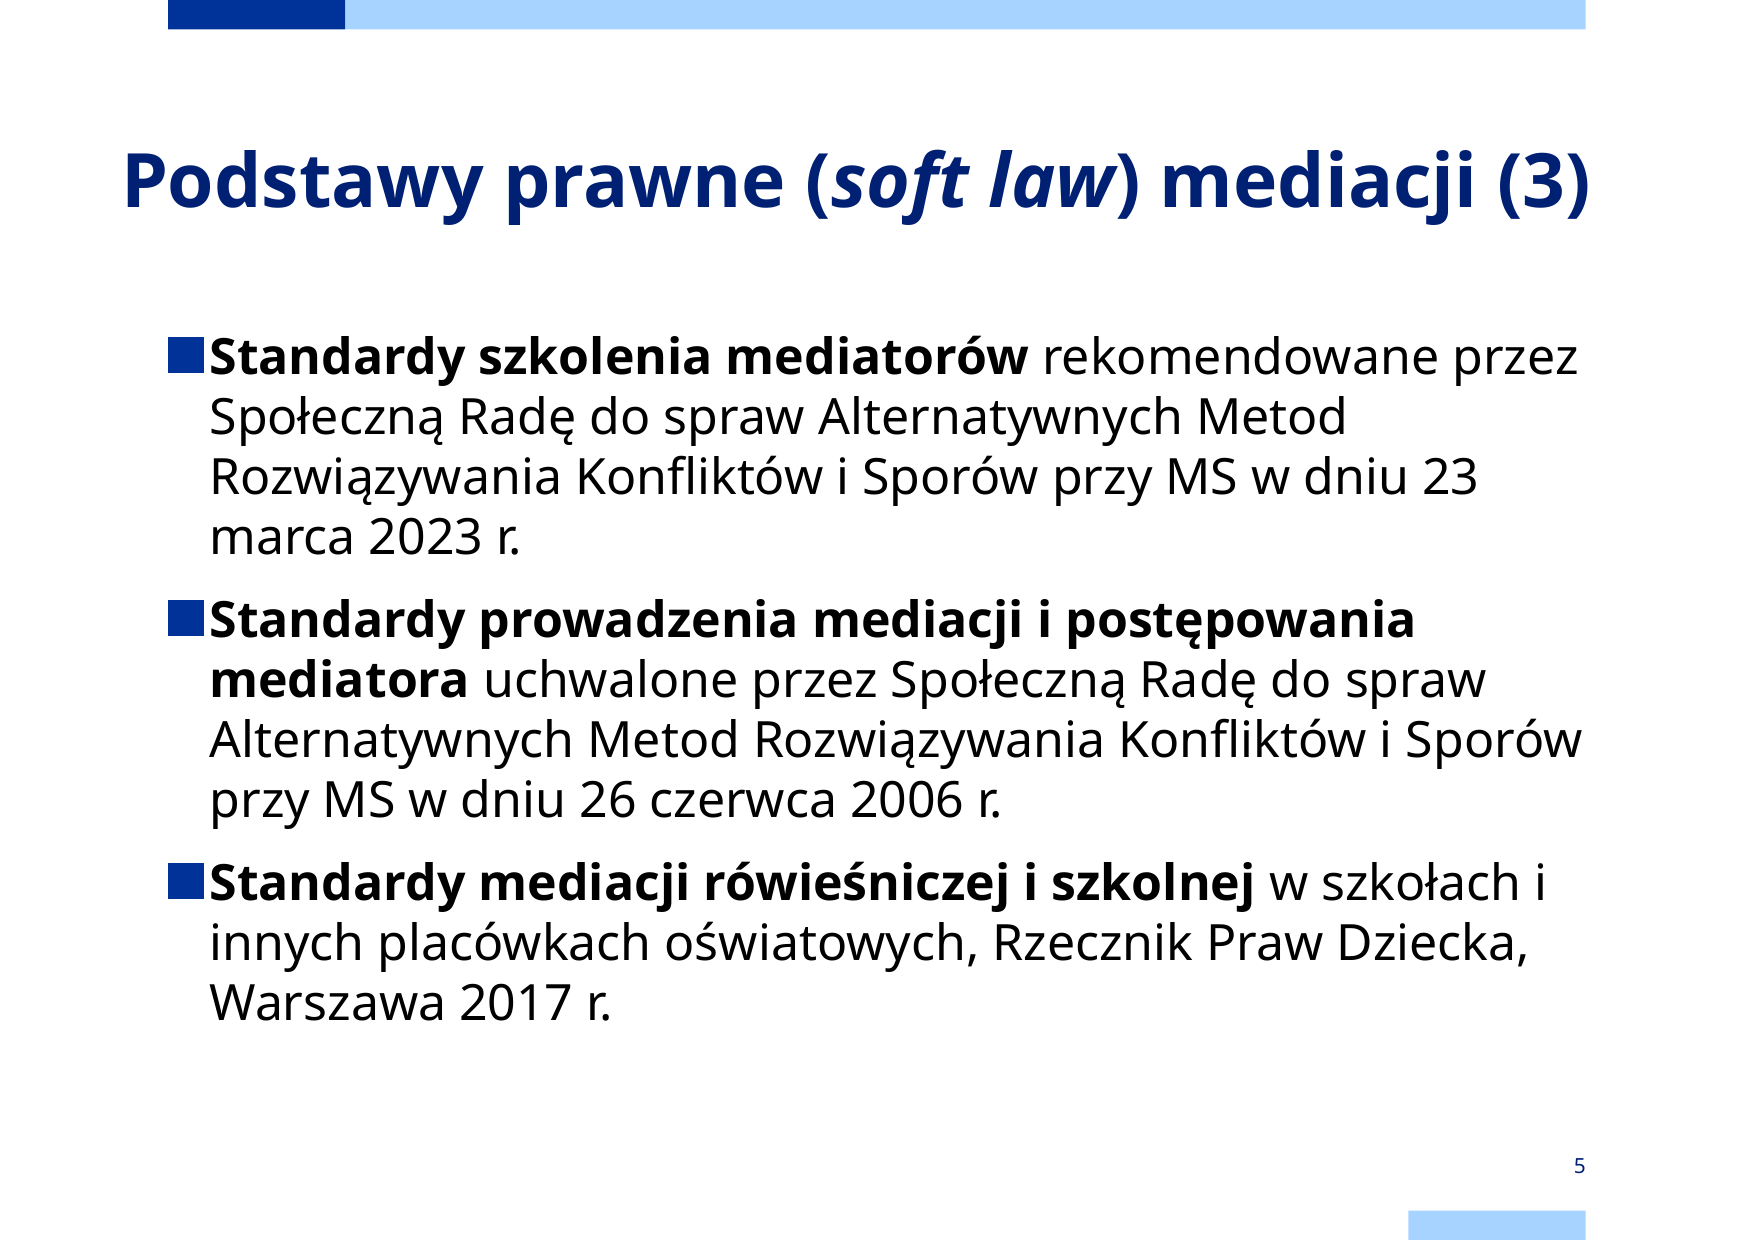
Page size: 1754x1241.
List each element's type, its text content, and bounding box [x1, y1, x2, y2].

slide_number 5 [1408, 1151, 1586, 1182]
picture [168, 337, 204, 373]
list Standardy szkolenia mediatorów rekomendowane przez Społeczną Radę do spraw Alternatywnych Metod Rozwiązywania Konfliktów i Sporów przy MS w dniu 23 marca 2023 r. Standardy prowadzenia mediacji i postępowania mediatora uchwalone przez Społeczną Radę do spraw Alternatywnych Metod Rozwiązywania Konfliktów i Sporów przy MS w dniu 26 czerwca 2006 r. Standardy mediacji rówieśniczej i szkolnej w szkołach i innych placówkach oświatowych, Rzecznik Praw Dziecka, Warszawa 2017 r. [168, 324, 1586, 1093]
title Podstawy prawne (soft law) mediacji (3) [120, 147, 1669, 254]
picture [168, 600, 204, 636]
picture [168, 863, 204, 899]
